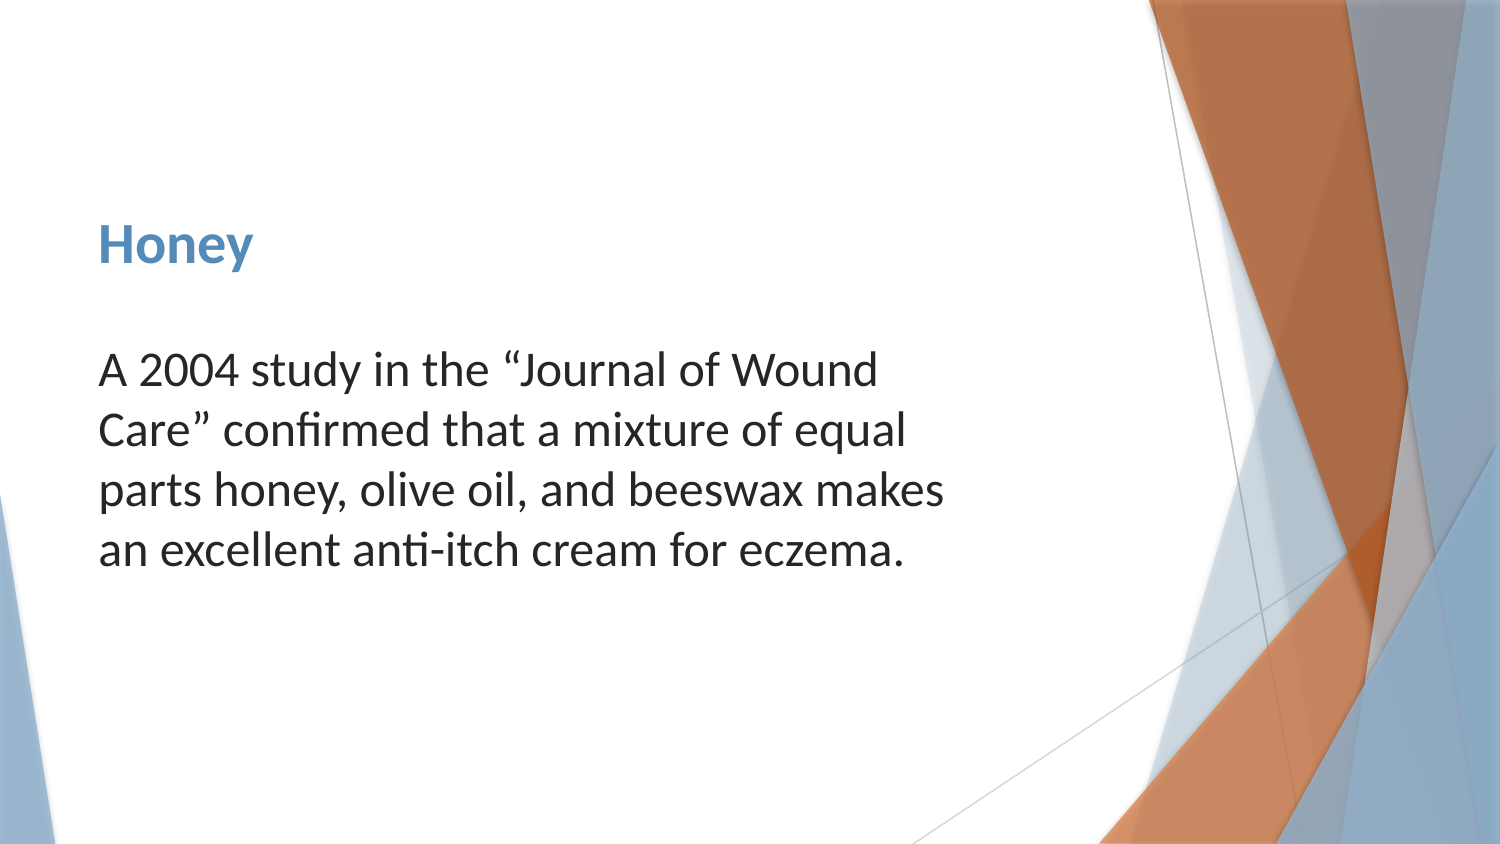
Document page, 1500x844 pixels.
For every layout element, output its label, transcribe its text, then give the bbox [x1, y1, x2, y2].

list A 2004 study in the “Journal of Wound Care” confirmed that a mixture of equal parts honey, olive oil, and beeswax makes an excellent anti-itch cream for eczema. [83, 329, 987, 706]
title Honey [83, 197, 1141, 297]
